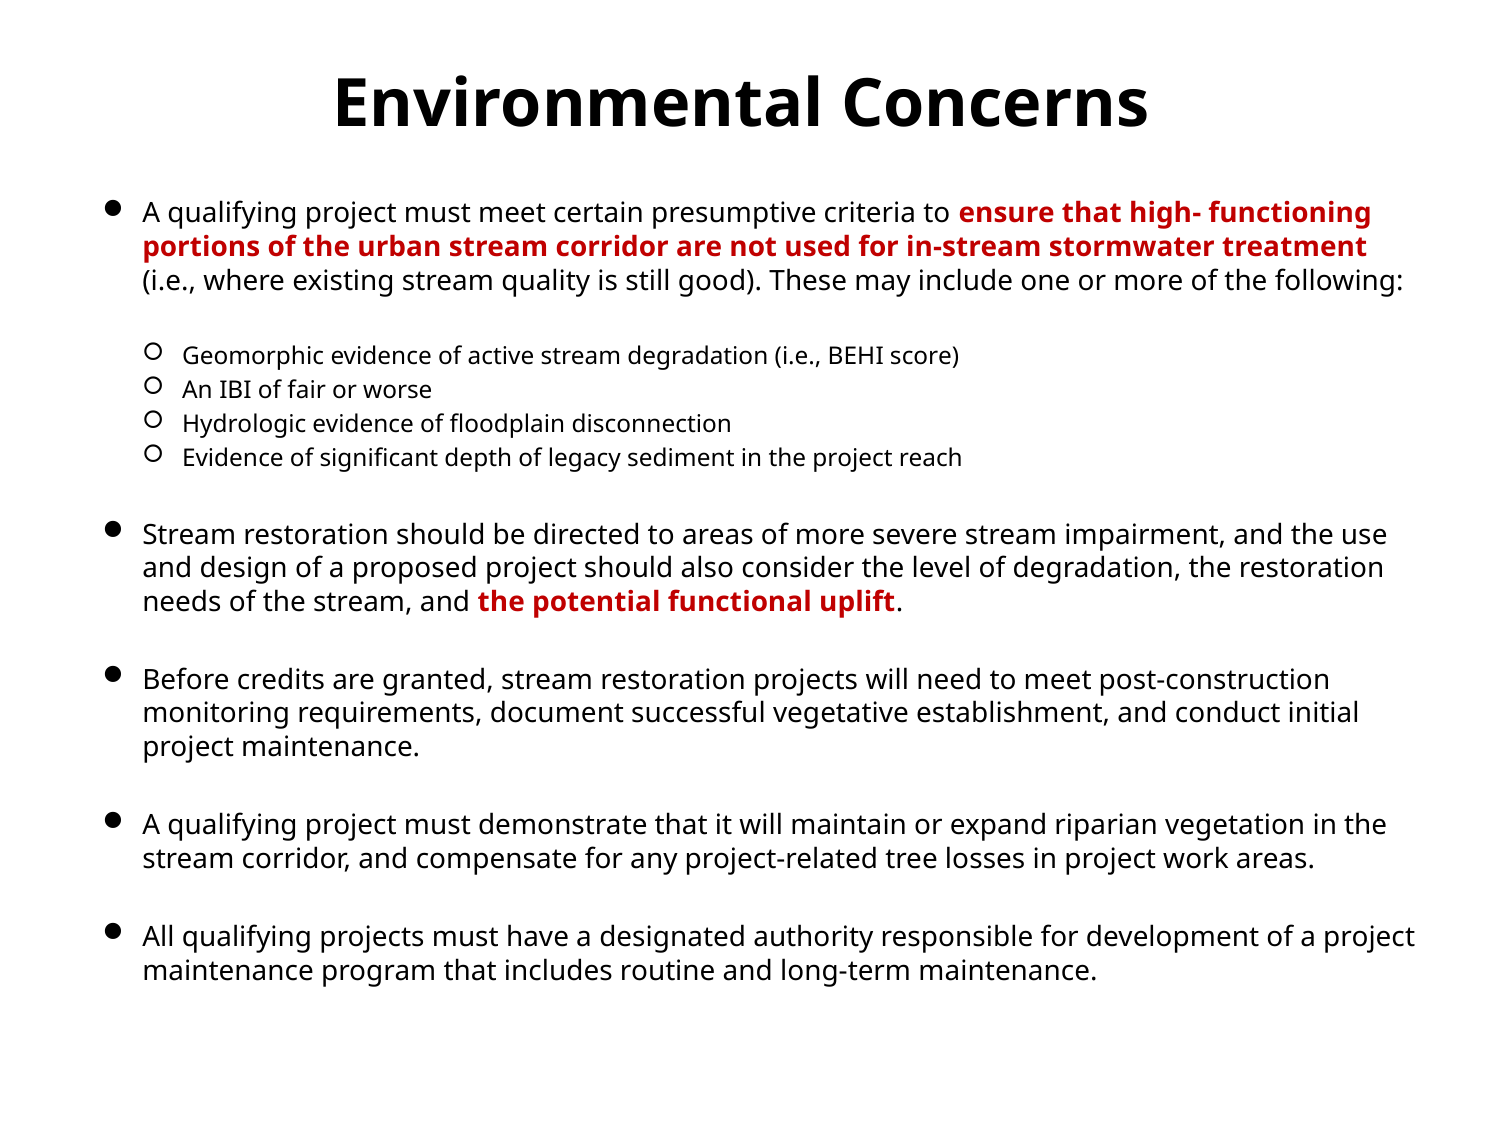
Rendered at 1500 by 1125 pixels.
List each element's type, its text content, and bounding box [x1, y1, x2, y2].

list A qualifying project must meet certain presumptive criteria to ensure that high- functioning portions of the urban stream corridor are not used for in-stream stormwater treatment (i.e., where existing stream quality is still good). These may include one or more of the following: Geomorphic evidence of active stream degradation (i.e., BEHI score) An IBI of fair or worse Hydrologic evidence of floodplain disconnection Evidence of significant depth of legacy sediment in the project reach Stream restoration should be directed to areas of more severe stream impairment, and the use and design of a proposed project should also consider the level of degradation, the restoration needs of the stream, and the potential functional uplift. Before credits are granted, stream restoration projects will need to meet post-construction monitoring requirements, document successful vegetative establishment, and conduct initial project maintenance. A qualifying project must demonstrate that it will maintain or expand riparian vegetation in the stream corridor, and compensate for any project-related tree losses in project work areas. All qualifying projects must have a designated authority responsible for development of a project maintenance program that includes routine and long-term maintenance. [87, 187, 1438, 1025]
title Environmental Concerns [75, 37, 1425, 163]
